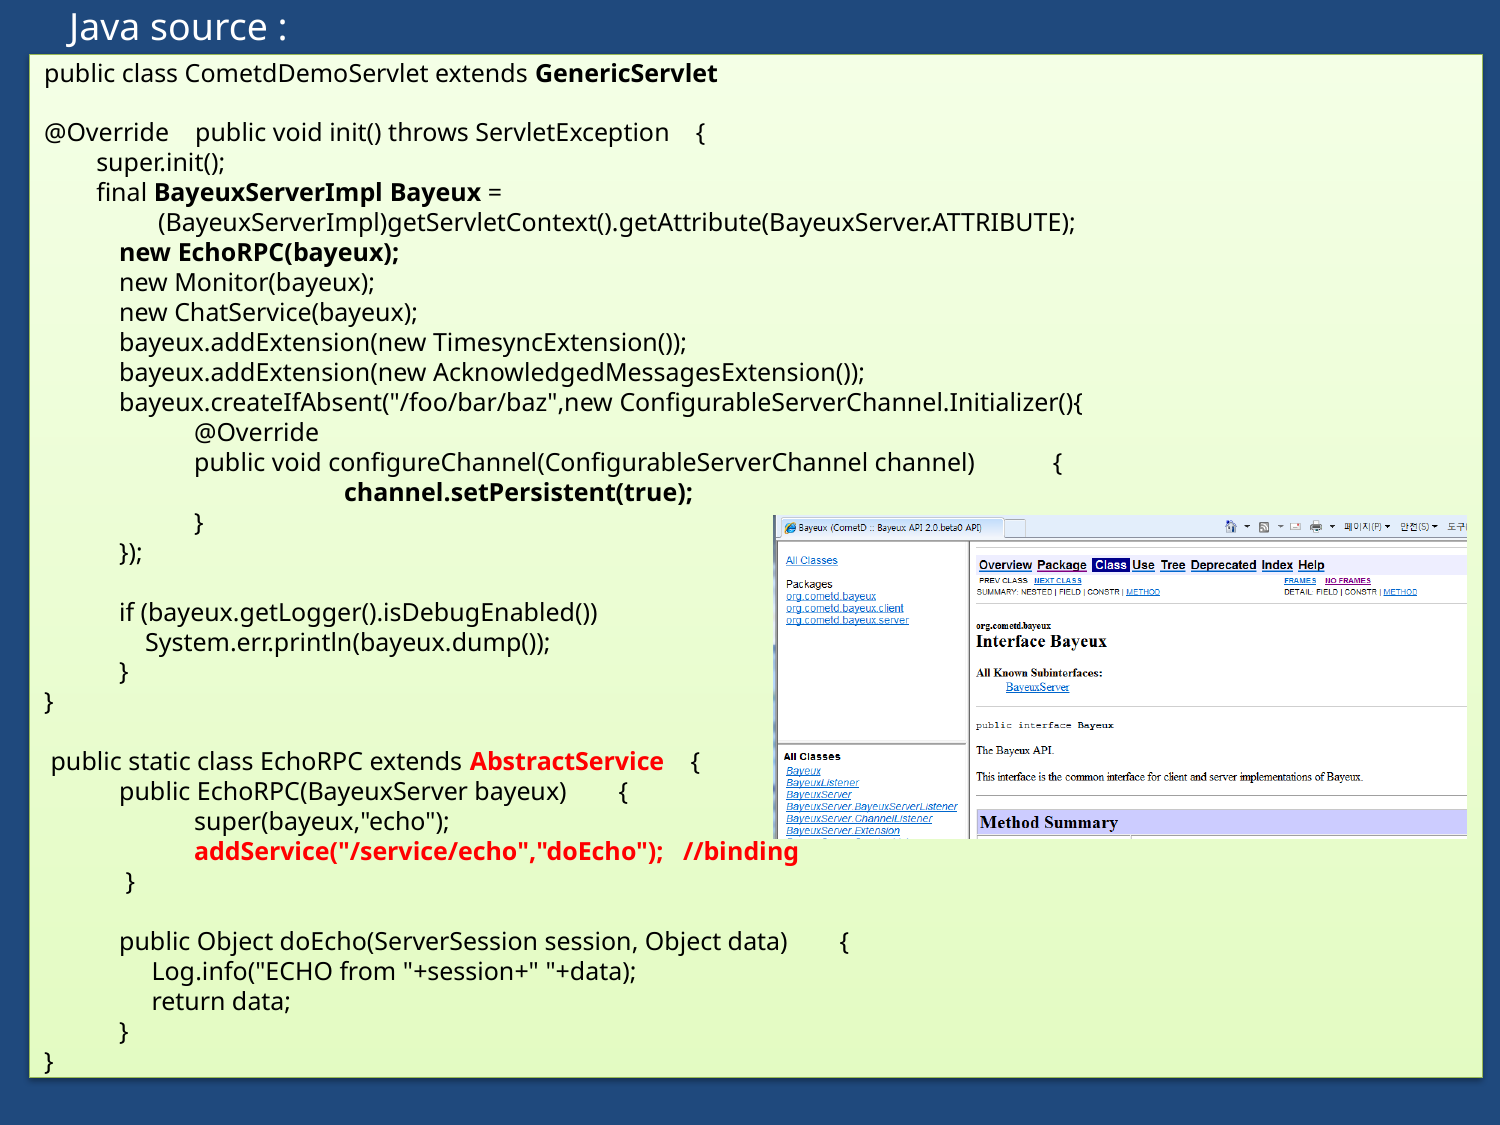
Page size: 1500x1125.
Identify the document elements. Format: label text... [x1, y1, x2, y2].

picture [773, 514, 1467, 840]
text_box public class CometdDemoServlet extends GenericServlet @Override public void init() throws ServletException { super.init(); final BayeuxServerImpl Bayeux = (BayeuxServerImpl)getServletContext().getAttribute(BayeuxServer.ATTRIBUTE); new EchoRPC(bayeux); new Monitor(bayeux); new ChatService(bayeux); bayeux.addExtension(new TimesyncExtension()); bayeux.addExtension(new AcknowledgedMessagesExtension()); bayeux.createIfAbsent("/foo/bar/baz",new ConfigurableServerChannel.Initializer(){ @Override public void configureChannel(ConfigurableServerChannel channel) { channel.setPersistent(true); } }); if (bayeux.getLogger().isDebugEnabled()) System.err.println(bayeux.dump()); } } public static class EchoRPC extends AbstractService { public EchoRPC(BayeuxServer bayeux) { super(bayeux,"echo"); addService("/service/echo","doEcho"); //binding } public Object doEcho(ServerSession session, Object data) { Log.info("ECHO from "+session+" "+data); return data; } } [29, 54, 1483, 1078]
text_box Java source : [54, 0, 313, 56]
